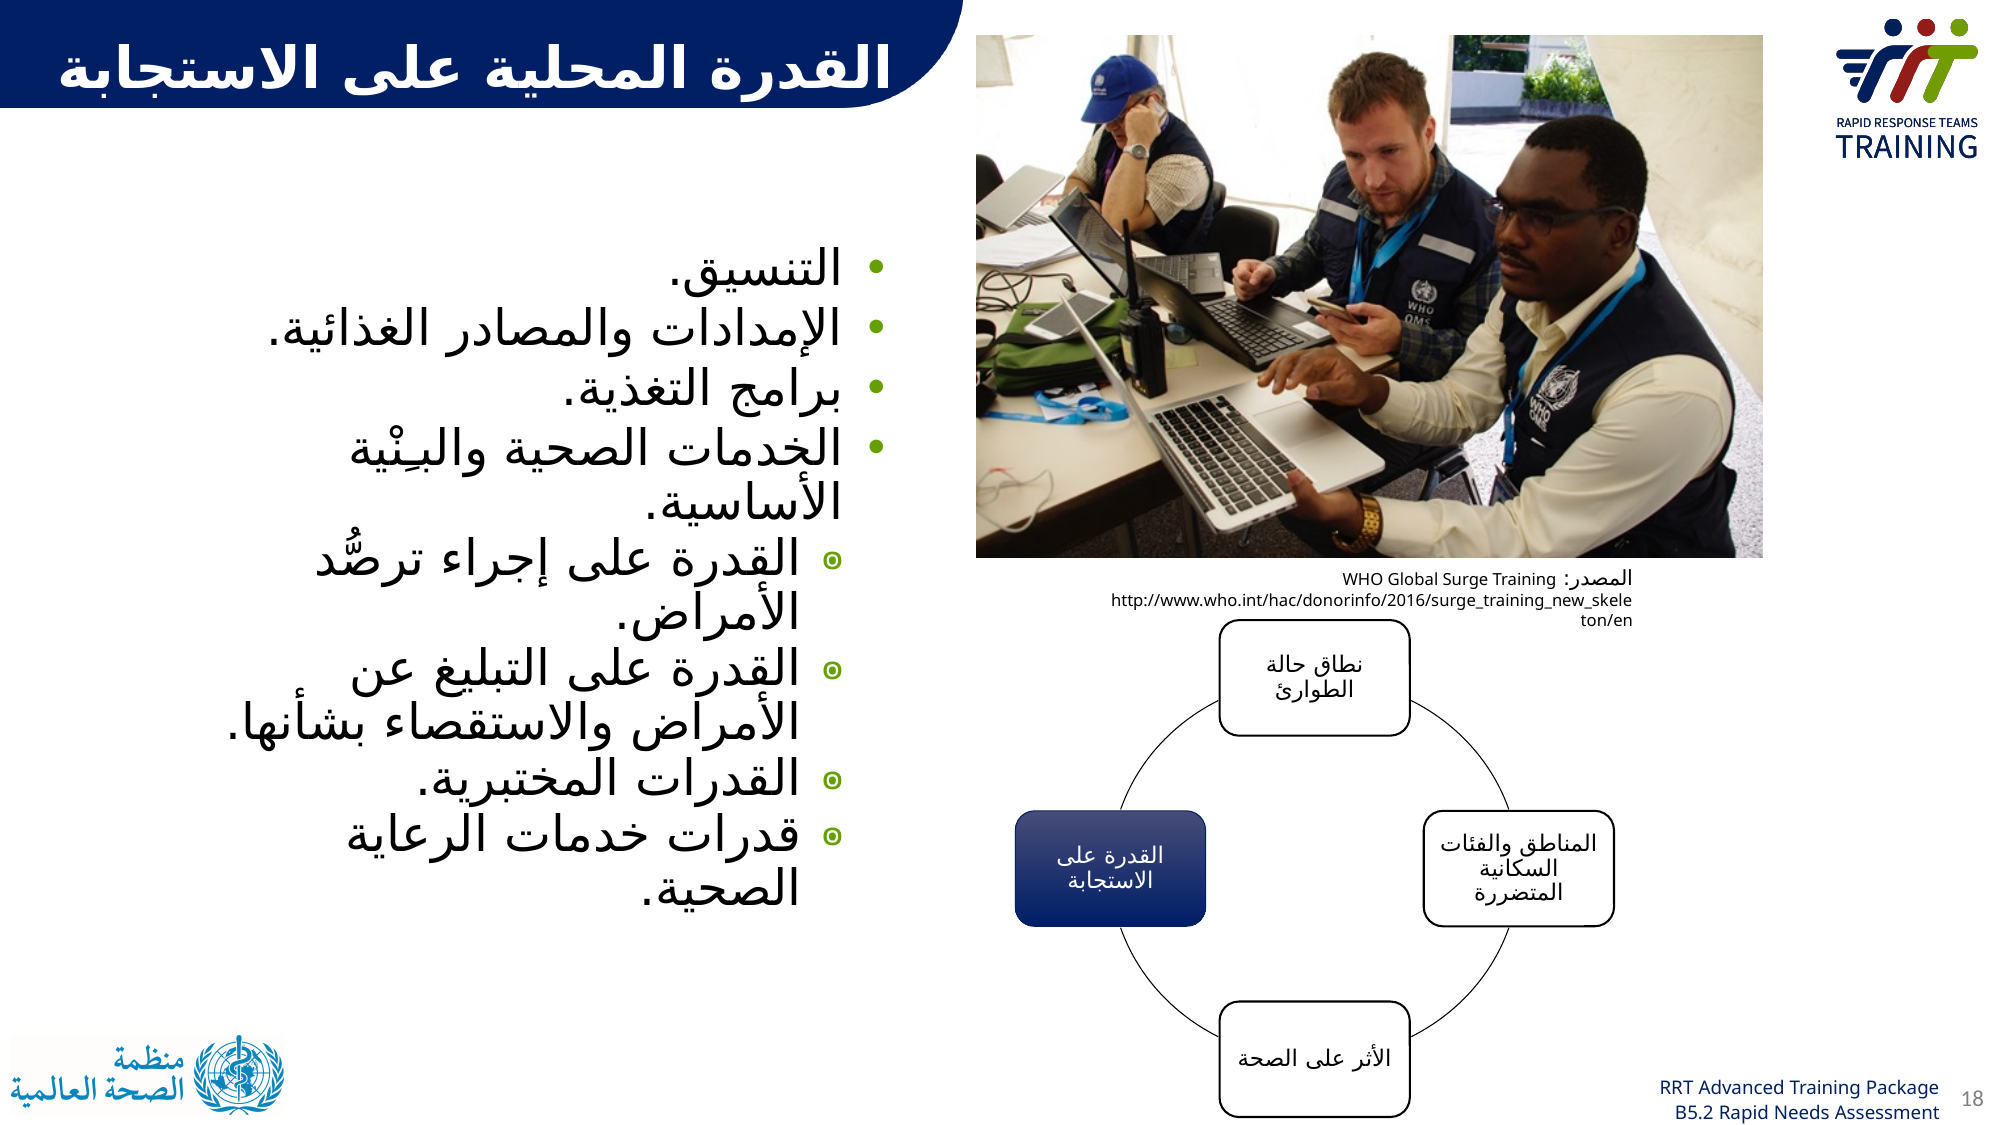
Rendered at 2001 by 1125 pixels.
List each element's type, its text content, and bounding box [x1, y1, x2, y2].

picture [241, 1050, 247, 1059]
text_box القدرة المحلية على الاستجابة [28, 7, 902, 132]
picture [975, 34, 1763, 559]
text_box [1015, 619, 1615, 1118]
list التنسيق. الإمدادات والمصادر الغذائية. برامج التغذية. الخدمات الصحية والبـِنْية الأساسية. القدرة على إجراء ترصُّد الأمراض. القدرة على التبليغ عن الأمراض والاستقصاء بشأنها. القدرات المختبرية. قدرات خدمات الرعاية الصحية. [183, 233, 894, 892]
picture [11, 1035, 284, 1115]
text_box المصدر: WHO Global Surge Training http://www.who.int/hac/donorinfo/2016/surge_training_new_skeleton/en [1098, 559, 1641, 637]
picture [0, 0, 964, 108]
picture [1835, 19, 1978, 167]
